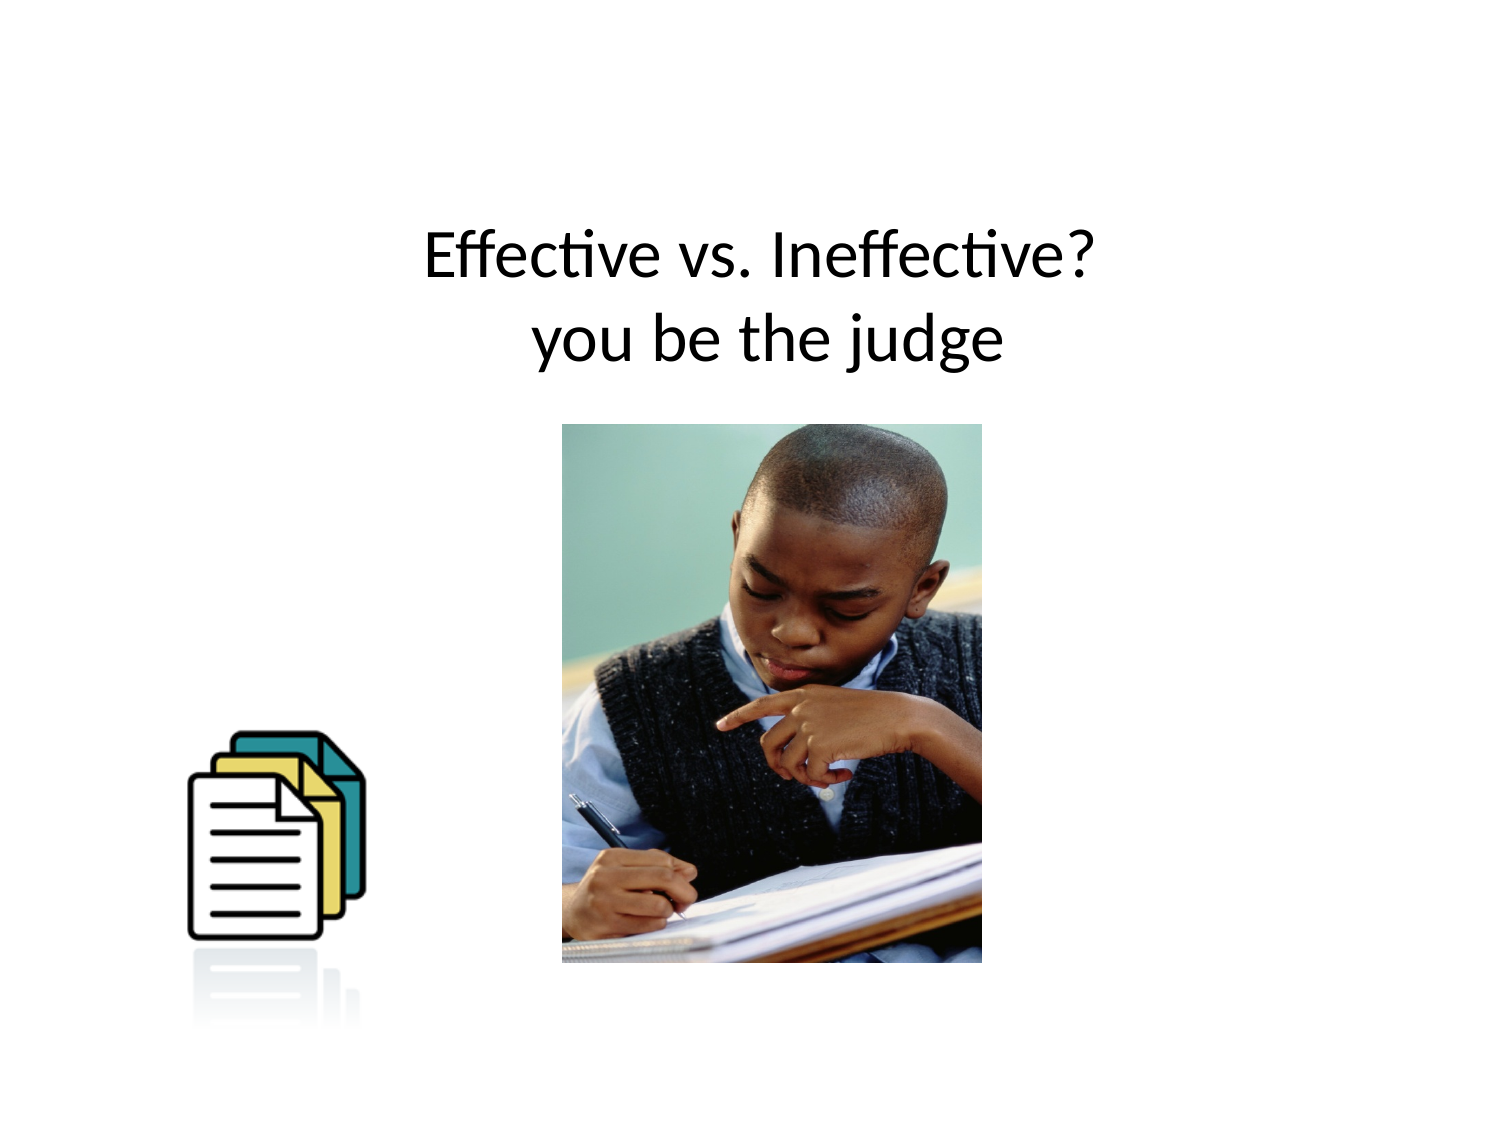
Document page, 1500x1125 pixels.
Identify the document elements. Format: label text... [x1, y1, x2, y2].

title Effective vs. Ineffective? you be the judge [112, 200, 1425, 383]
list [562, 424, 983, 963]
picture [112, 724, 426, 1051]
